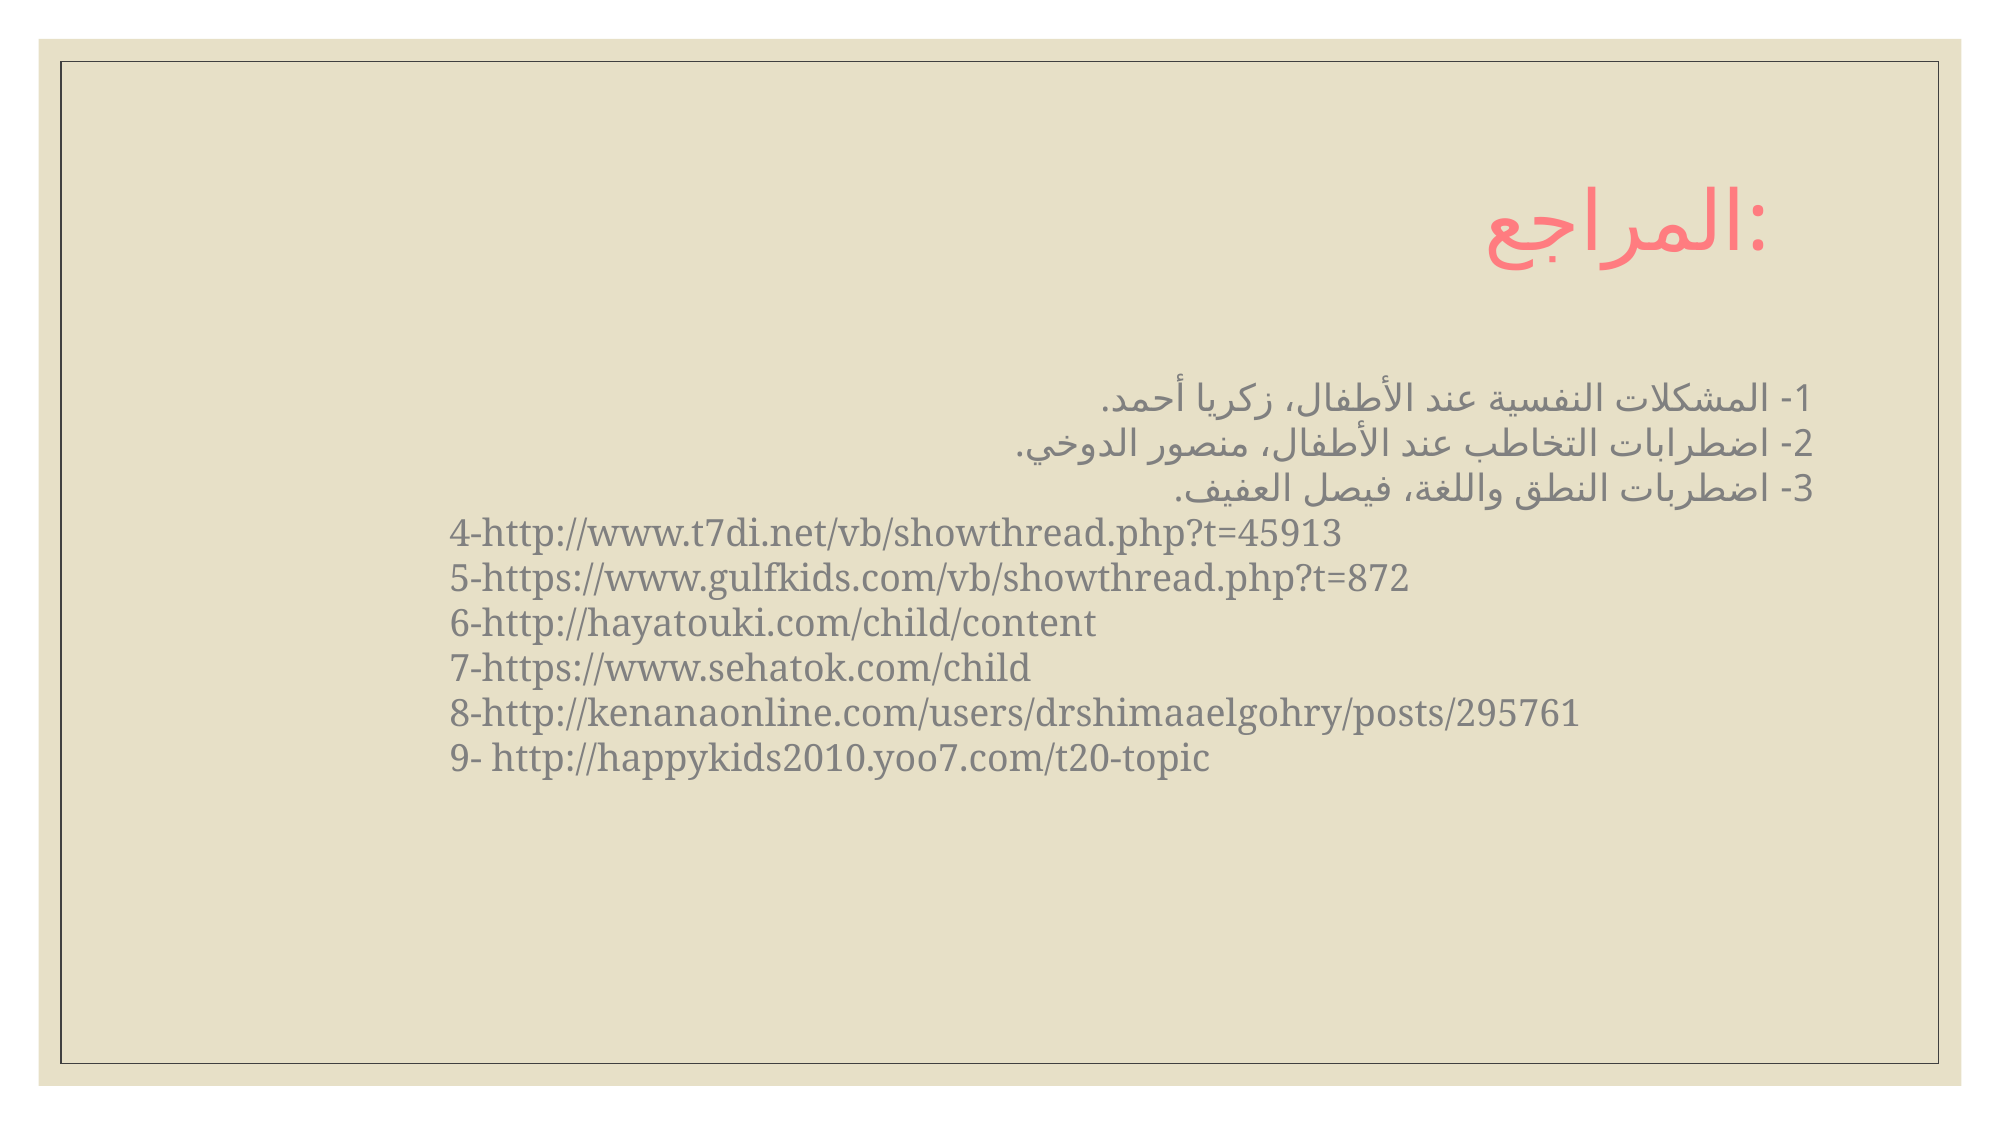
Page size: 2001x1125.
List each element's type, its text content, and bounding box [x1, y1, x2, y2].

text_box 1- المشكلات النفسية عند الأطفال، زكريا أحمد. 2- اضطرابات التخاطب عند الأطفال، منصور الدوخي. 3- اضطربات النطق واللغة، فيصل العفيف. 4-http://www.t7di.net/vb/showthread.php?t=45913 5-https://www.gulfkids.com/vb/showthread.php?t=872 6-http://hayatouki.com/child/content 7-https://www.sehatok.com/child 8-http://kenanaonline.com/users/drshimaaelgohry/posts/295761 9- http://happykids2010.yoo7.com/t20-topic [434, 366, 1829, 876]
text_box المراجع: [1470, 159, 1786, 275]
